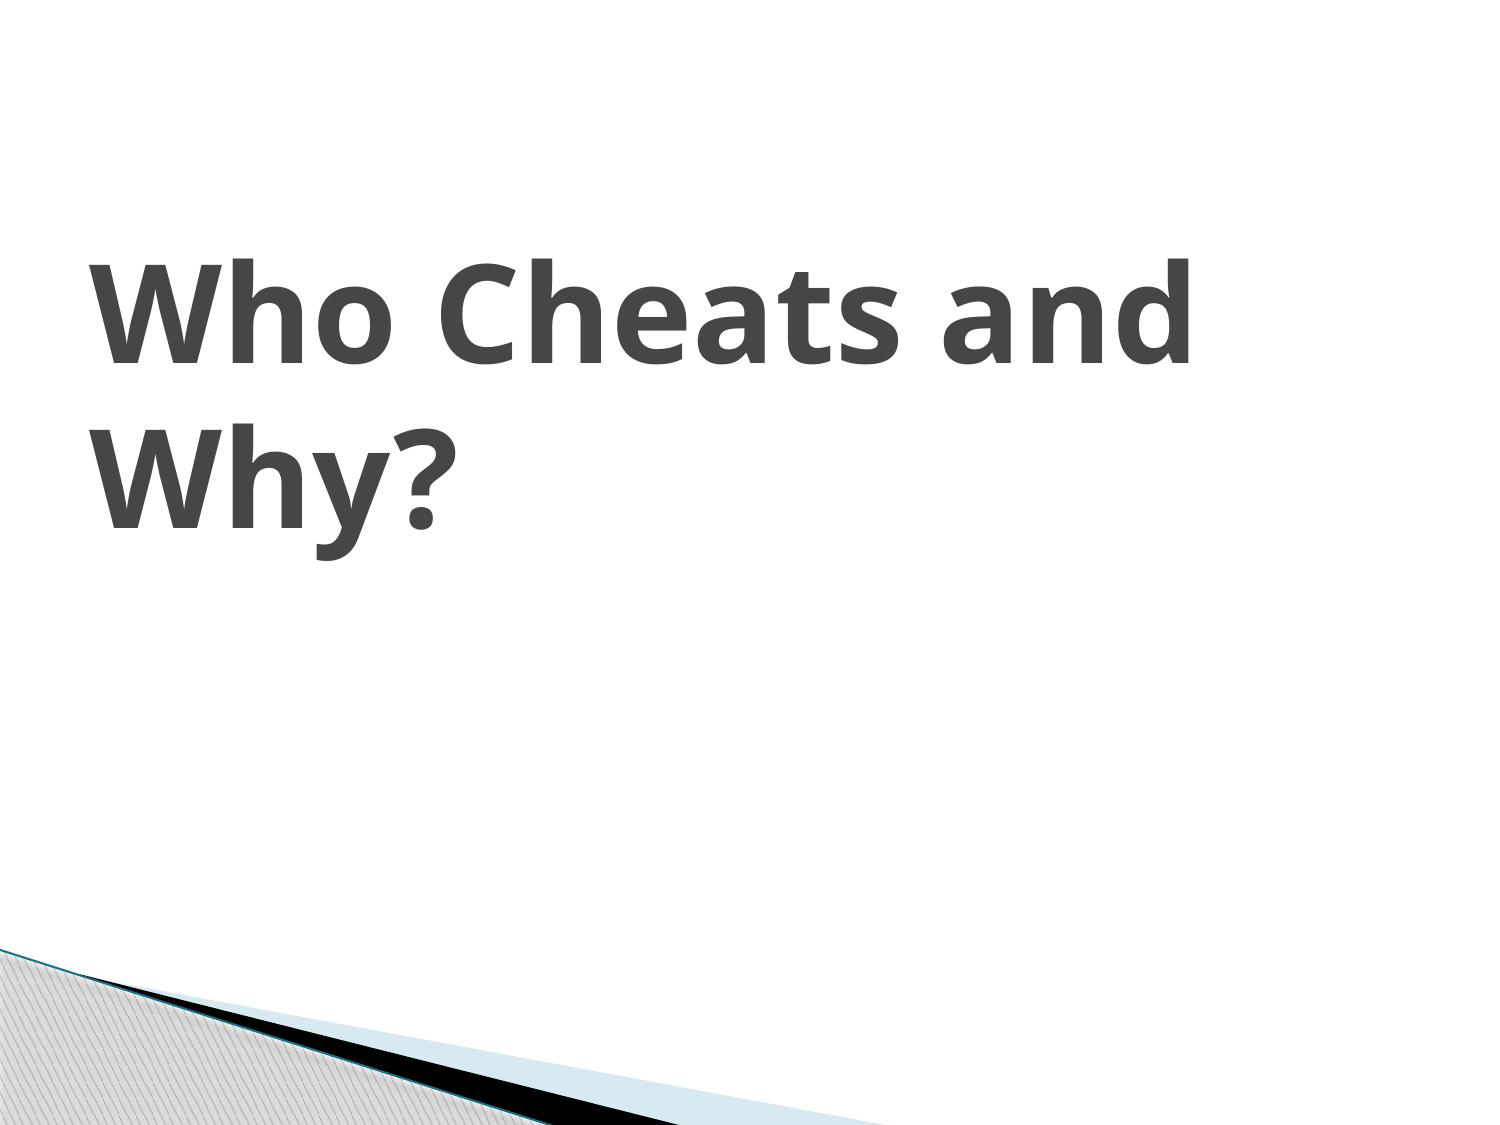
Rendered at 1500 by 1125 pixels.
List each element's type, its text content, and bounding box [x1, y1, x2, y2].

title Who Cheats and Why? [75, 45, 1425, 738]
